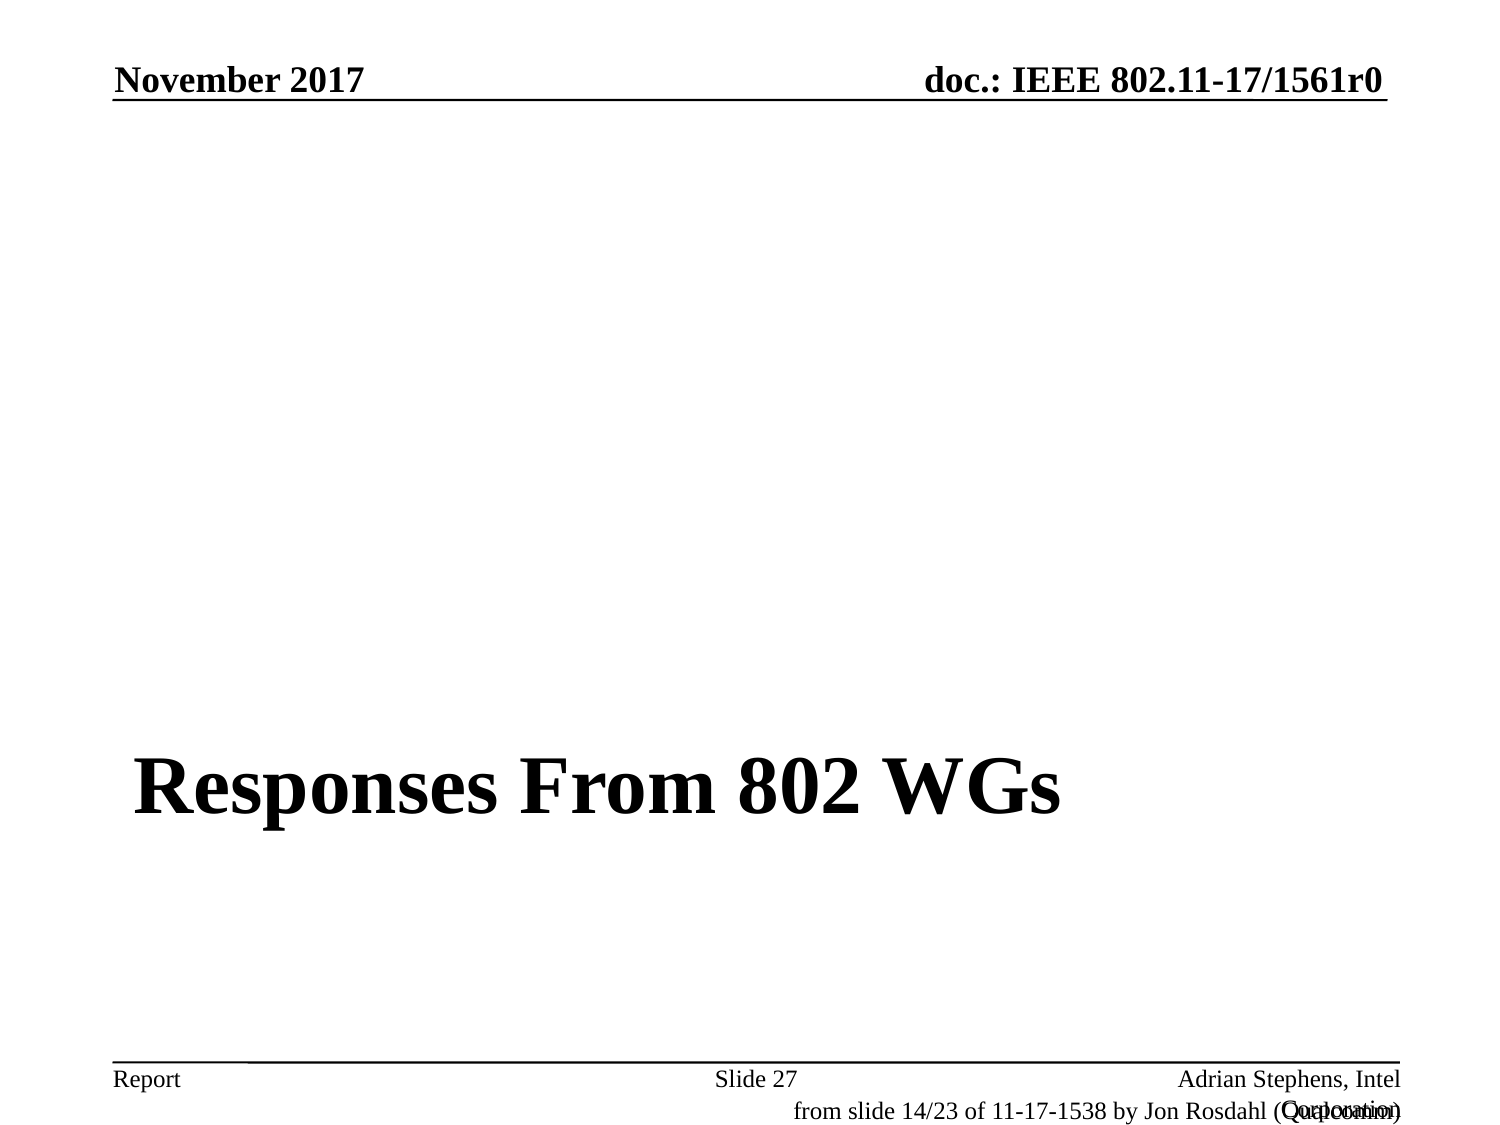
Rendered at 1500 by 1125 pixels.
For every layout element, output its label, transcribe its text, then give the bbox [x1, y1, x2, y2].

slide_number Slide 27 [711, 1061, 801, 1093]
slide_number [114, 54, 374, 101]
title Responses From 802 WGs [118, 722, 1394, 947]
text_box from slide 14/23 of 11-17-1538 by Jon Rosdahl (Qualcomm) [343, 1087, 1417, 1125]
footer Adrian Stephens, Intel Corporation [1141, 1061, 1402, 1087]
